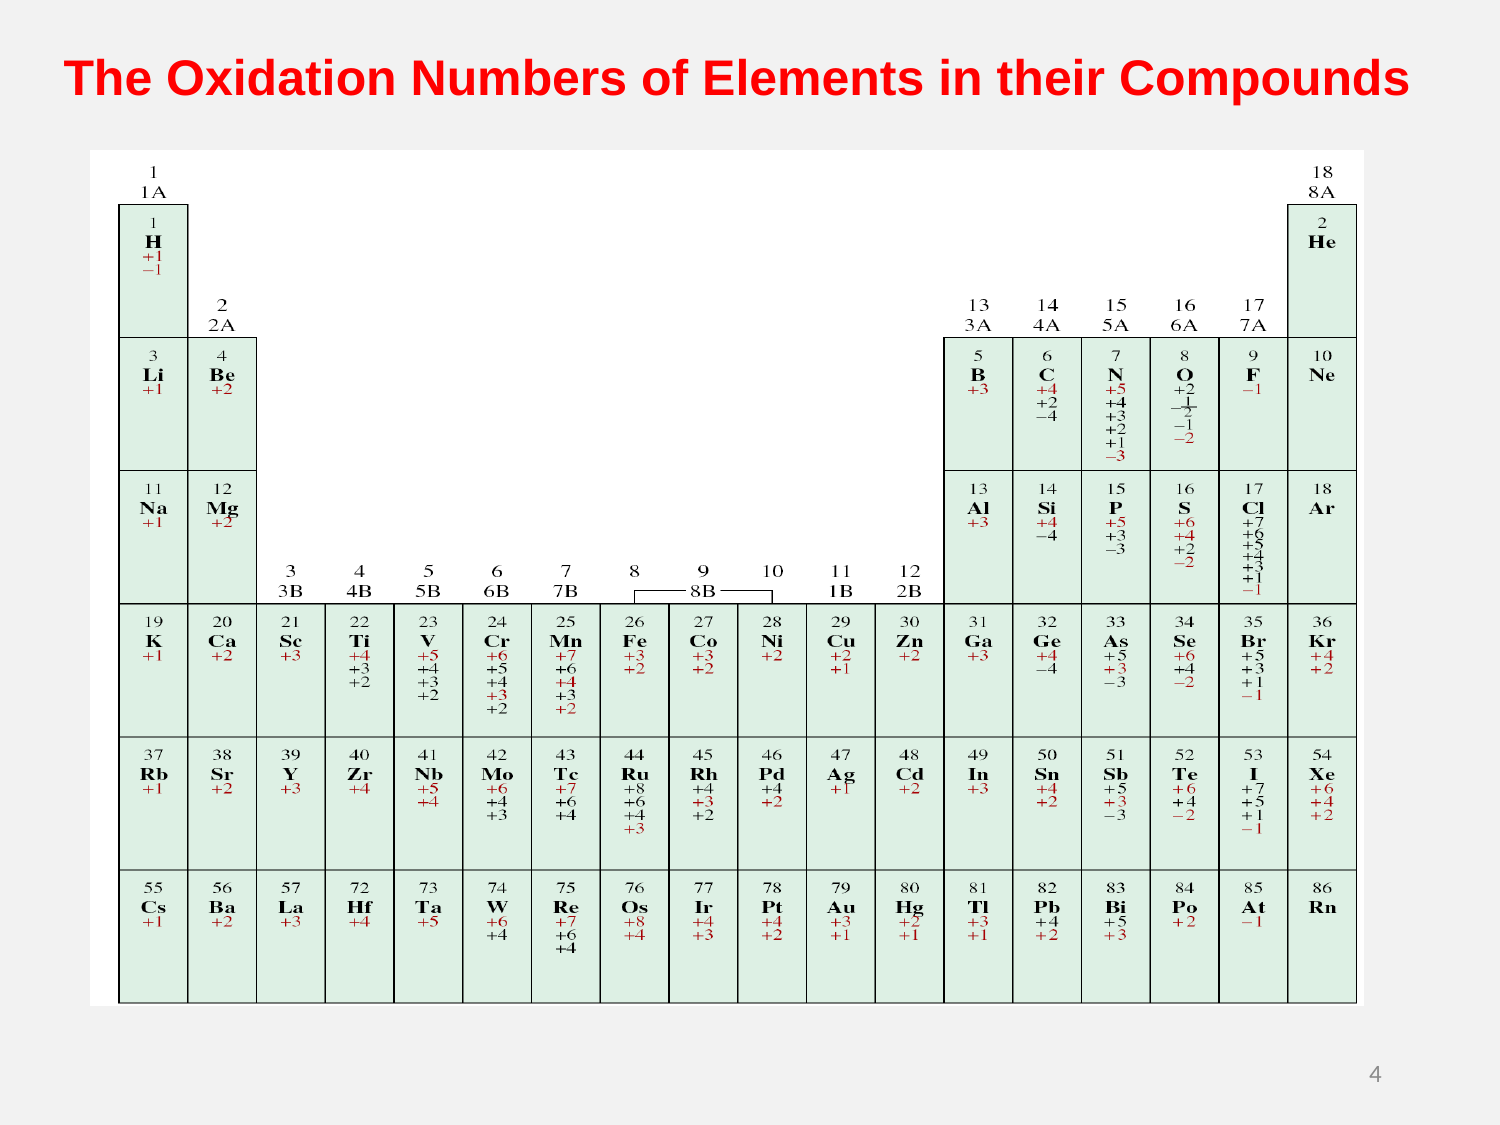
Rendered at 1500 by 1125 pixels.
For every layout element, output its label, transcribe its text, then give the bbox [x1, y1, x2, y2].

slide_number 4 [1059, 1042, 1397, 1103]
picture [89, 150, 1364, 1006]
text_box The Oxidation Numbers of Elements in their Compounds [48, 37, 1427, 113]
